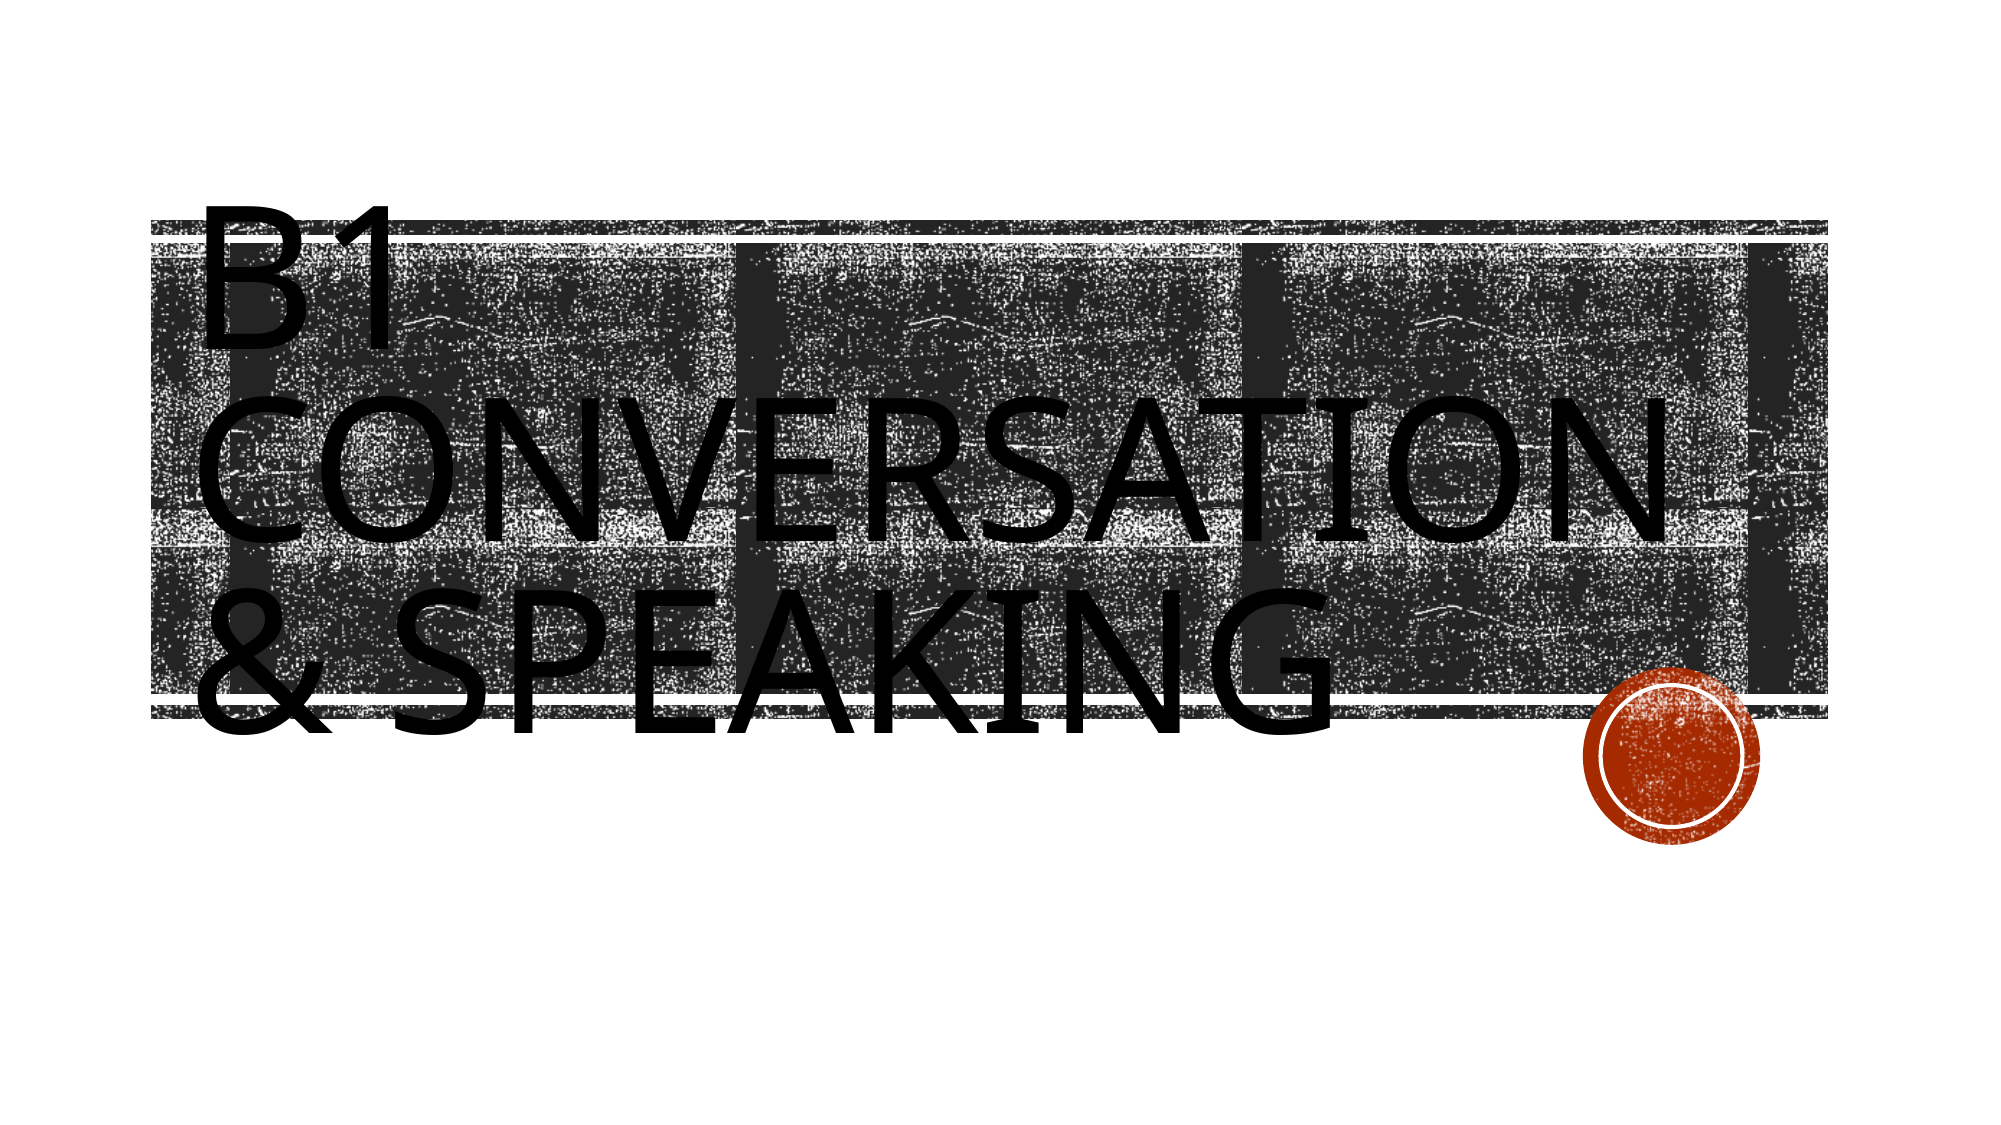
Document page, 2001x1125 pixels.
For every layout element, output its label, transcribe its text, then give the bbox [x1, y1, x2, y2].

title B1 conversation & speaking [172, 234, 1808, 733]
